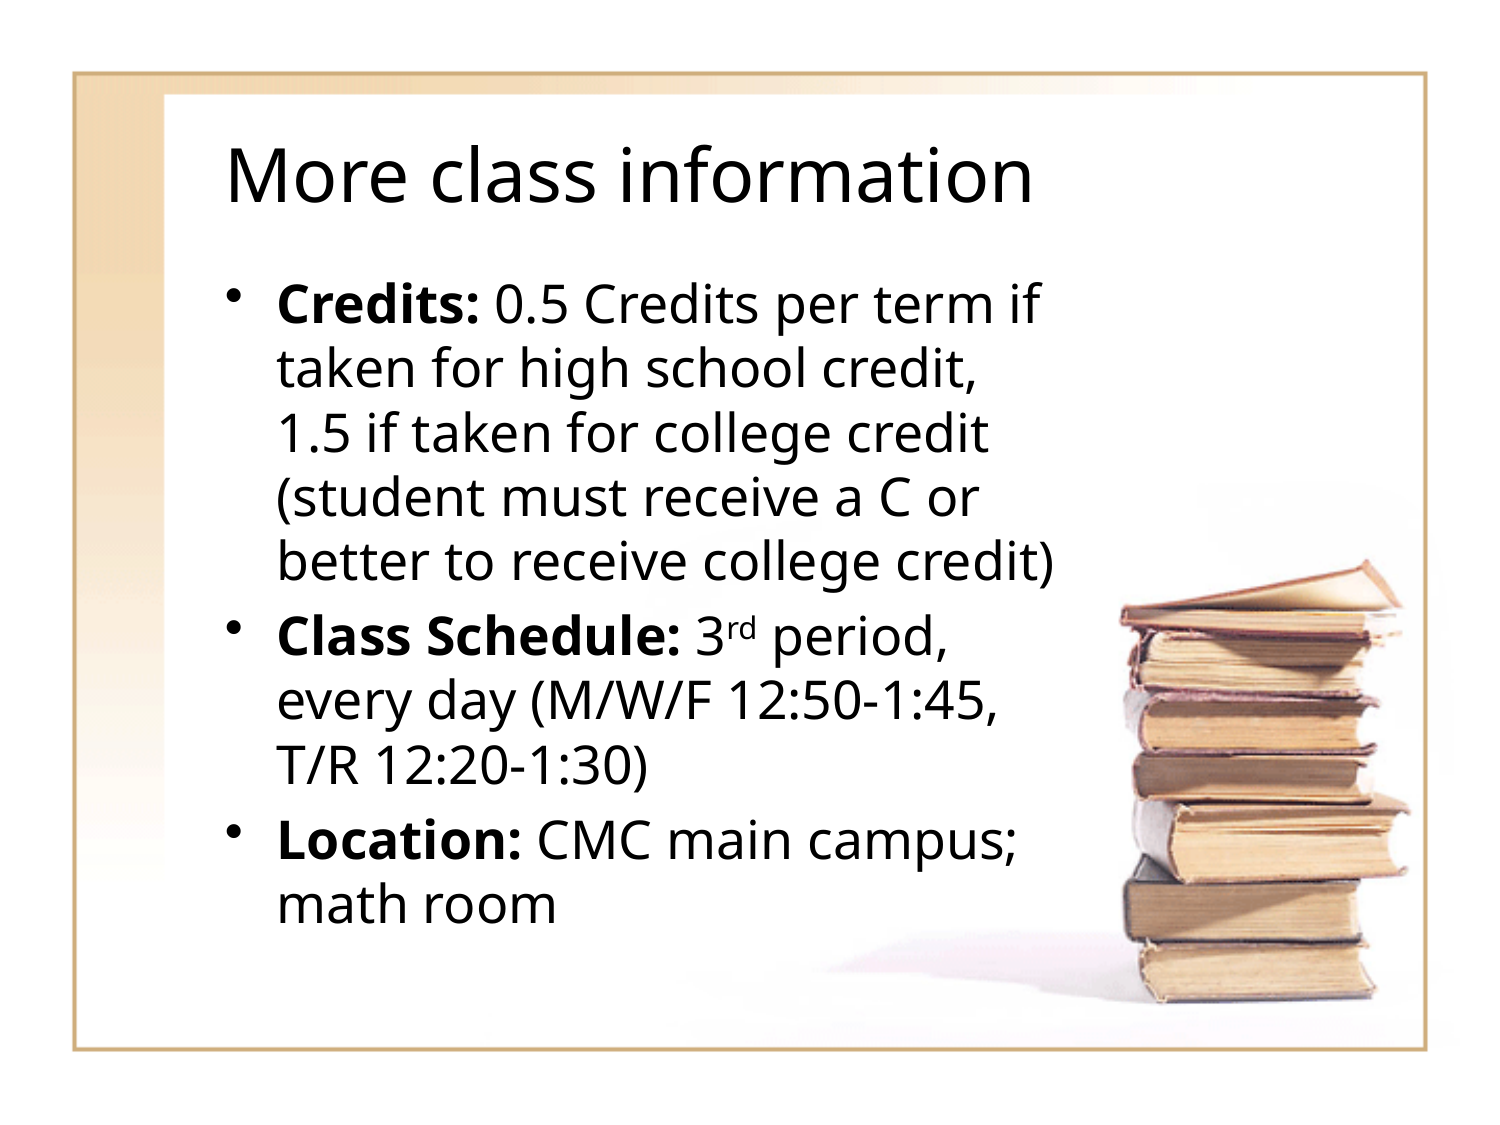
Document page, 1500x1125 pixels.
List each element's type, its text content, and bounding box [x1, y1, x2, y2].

title More class information [209, 112, 1373, 233]
list Credits: 0.5 Credits per term if taken for high school credit, 1.5 if taken for college credit (student must receive a C or better to receive college credit) Class Schedule: 3rd period, every day (M/W/F 12:50-1:45, T/R 12:20-1:30) Location: CMC main campus; math room [209, 262, 1073, 1006]
picture [0, 0, 1500, 1125]
